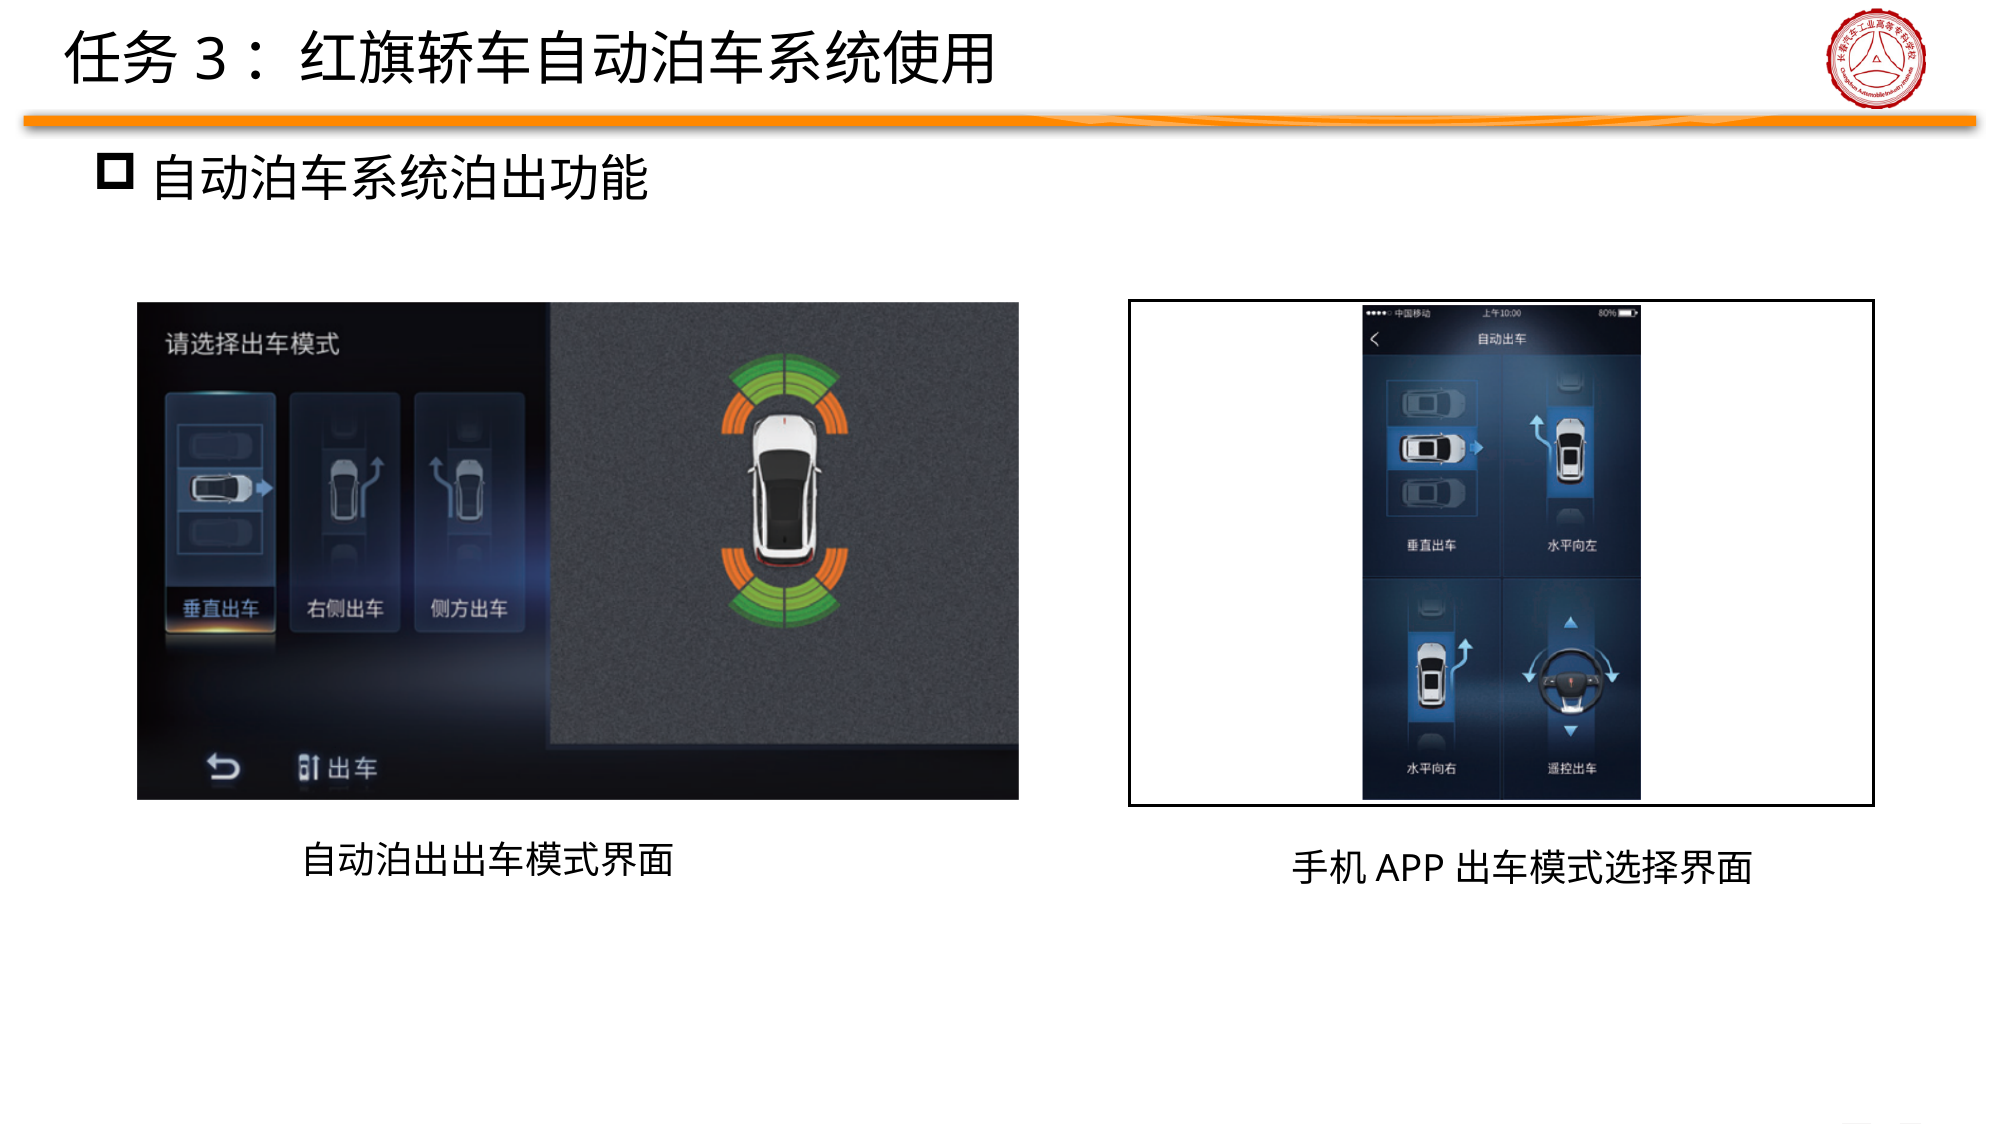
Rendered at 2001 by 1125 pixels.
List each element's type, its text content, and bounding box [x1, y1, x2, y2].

title 任务3：红旗轿车自动泊车系统使用 [49, 21, 1557, 121]
picture [1124, 296, 1878, 811]
text_box 自动泊车系统泊出功能 [78, 146, 1160, 271]
picture [134, 298, 1022, 802]
picture [1826, 8, 1926, 109]
text_box 自动泊出出车模式界面 [49, 829, 883, 889]
text_box 手机APP出车模式选择界面 [1084, 836, 1918, 897]
